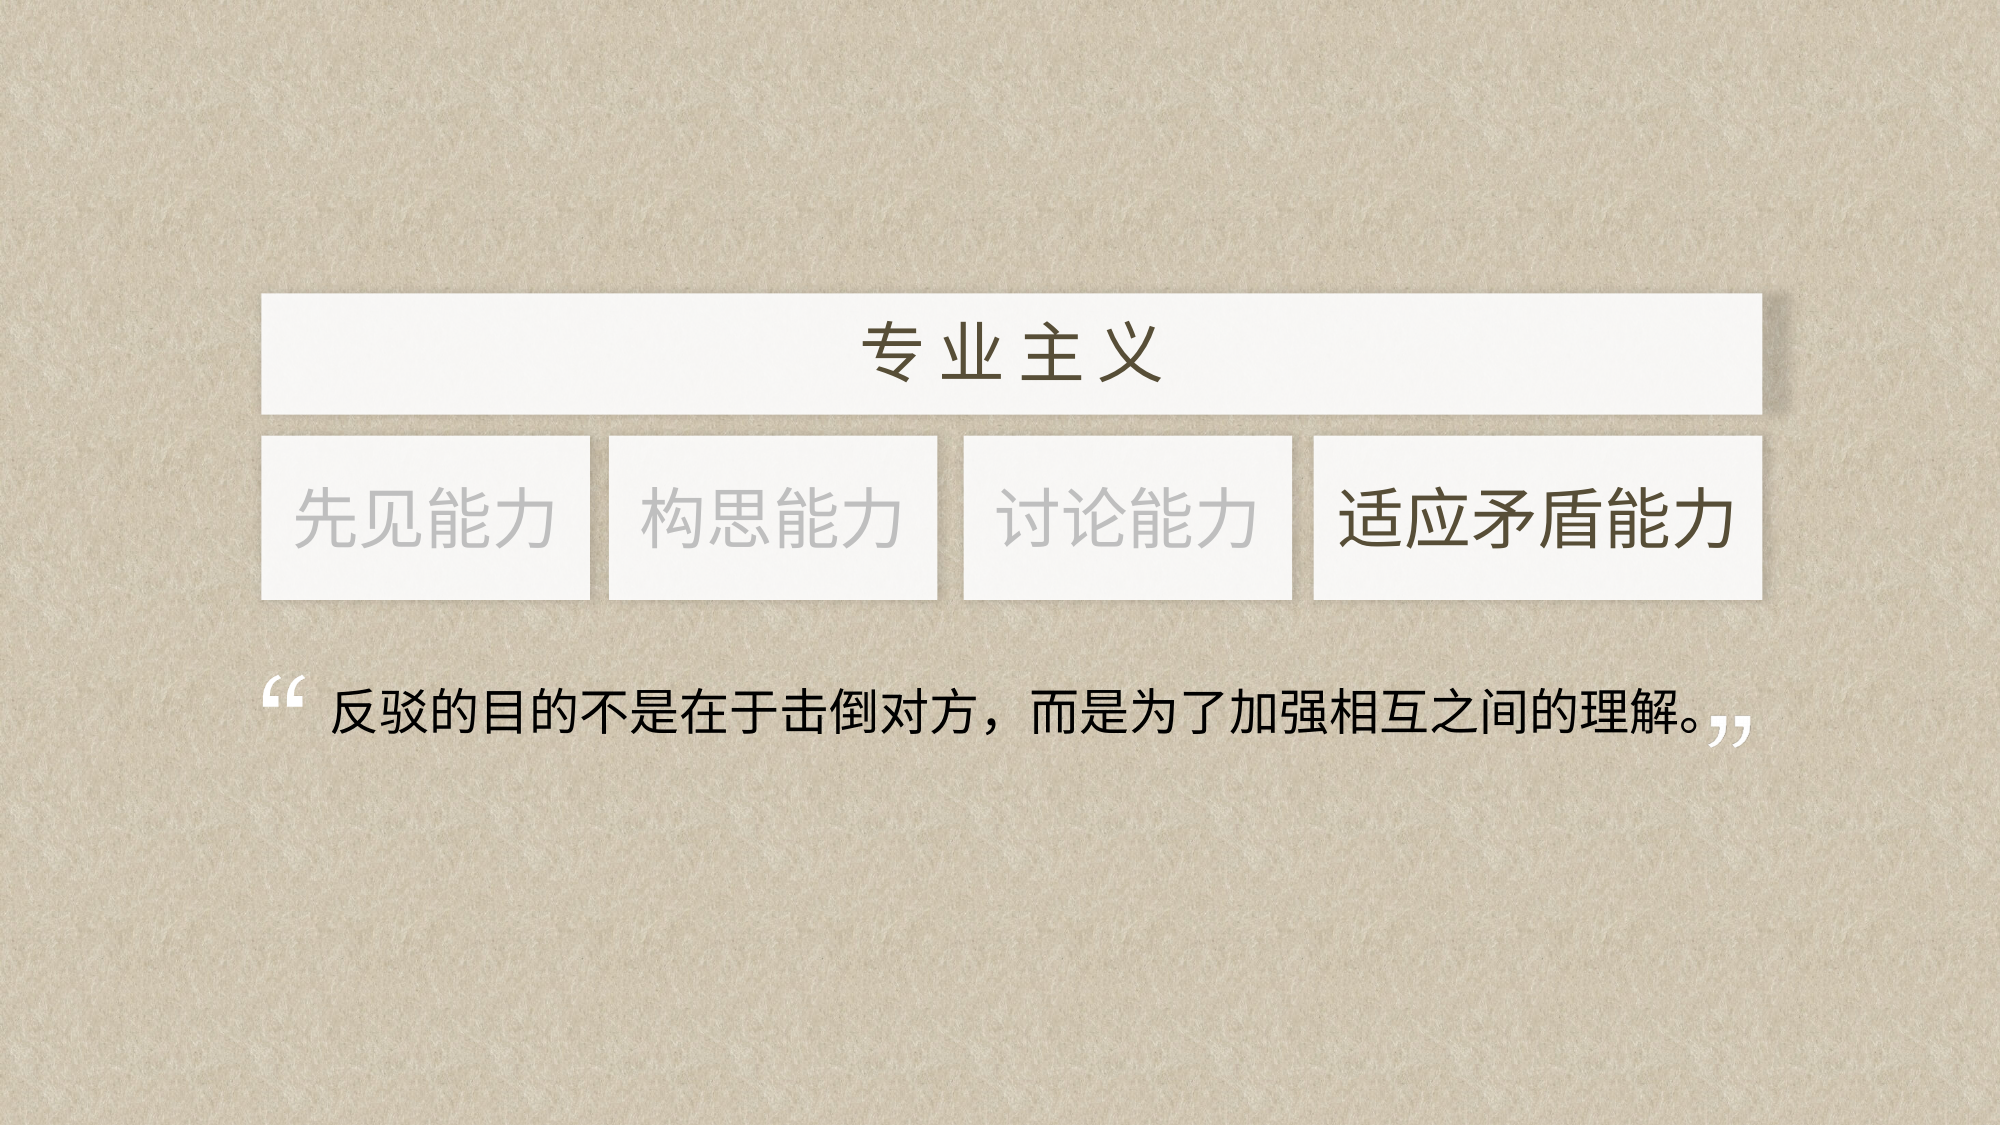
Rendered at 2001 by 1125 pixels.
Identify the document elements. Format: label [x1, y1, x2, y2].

text_box [261, 293, 1763, 600]
text_box [257, 668, 1757, 754]
picture [0, 0, 2000, 1125]
